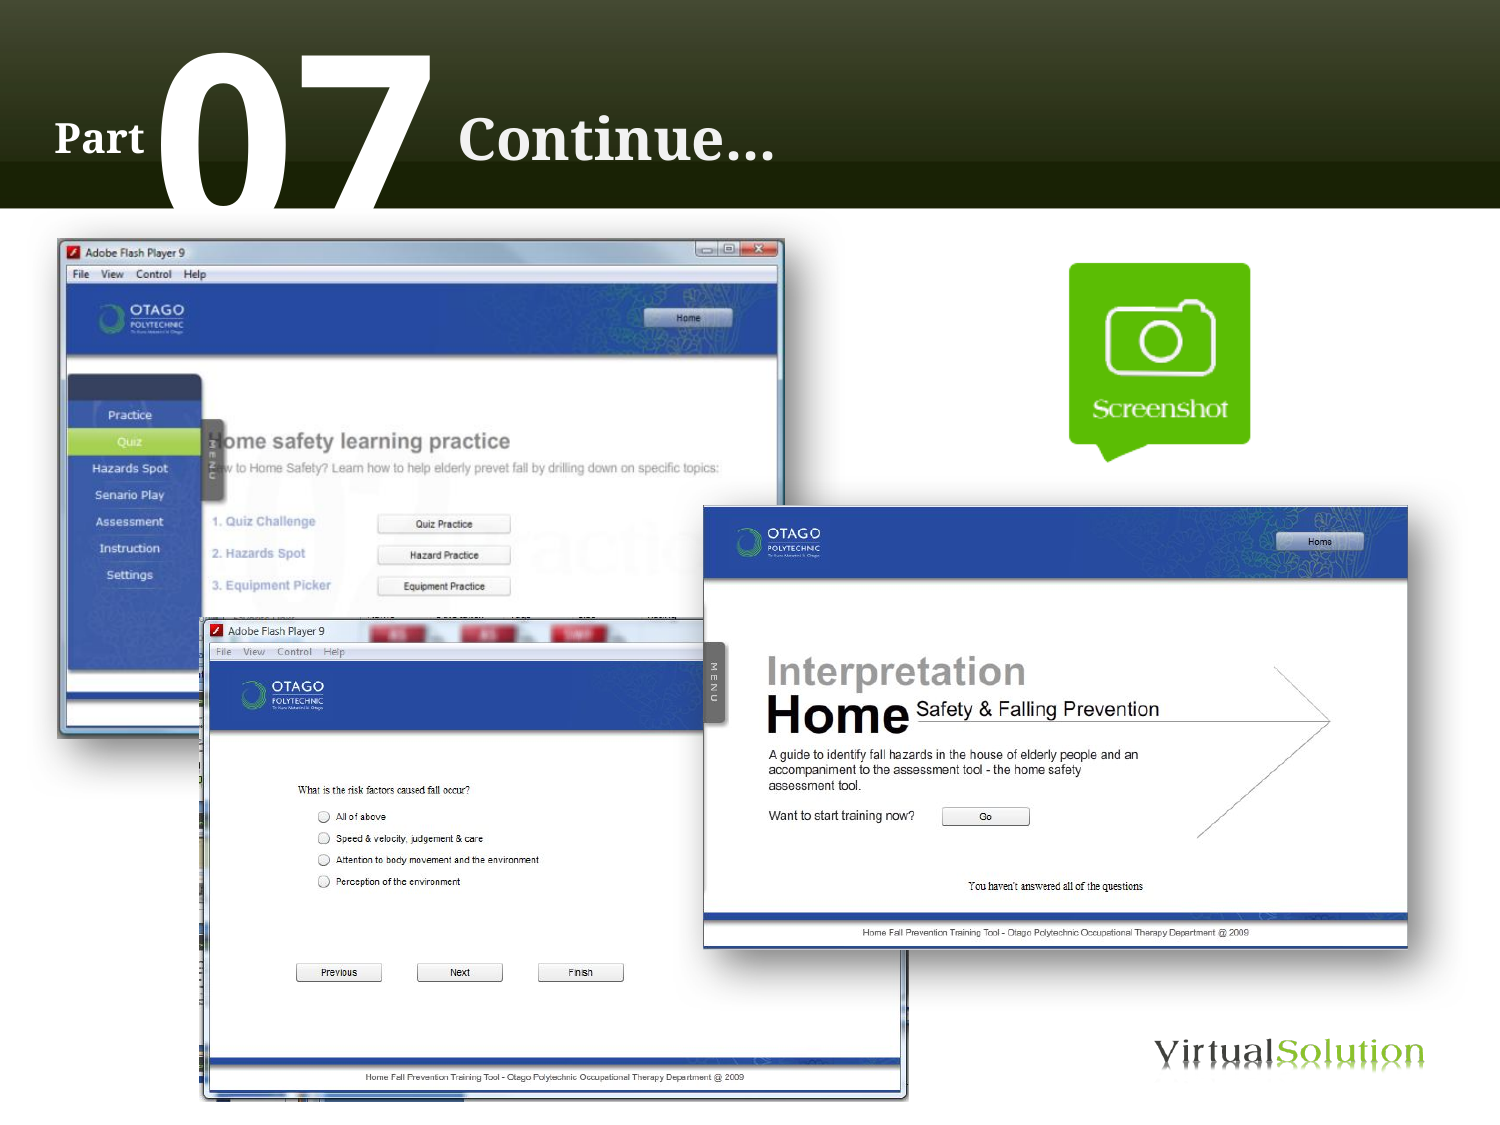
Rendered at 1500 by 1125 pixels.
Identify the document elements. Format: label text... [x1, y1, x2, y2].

text_box Continue... [442, 94, 793, 180]
picture [0, 0, 1500, 1125]
text_box 07 [152, 11, 576, 220]
text_box Part [39, 104, 160, 170]
